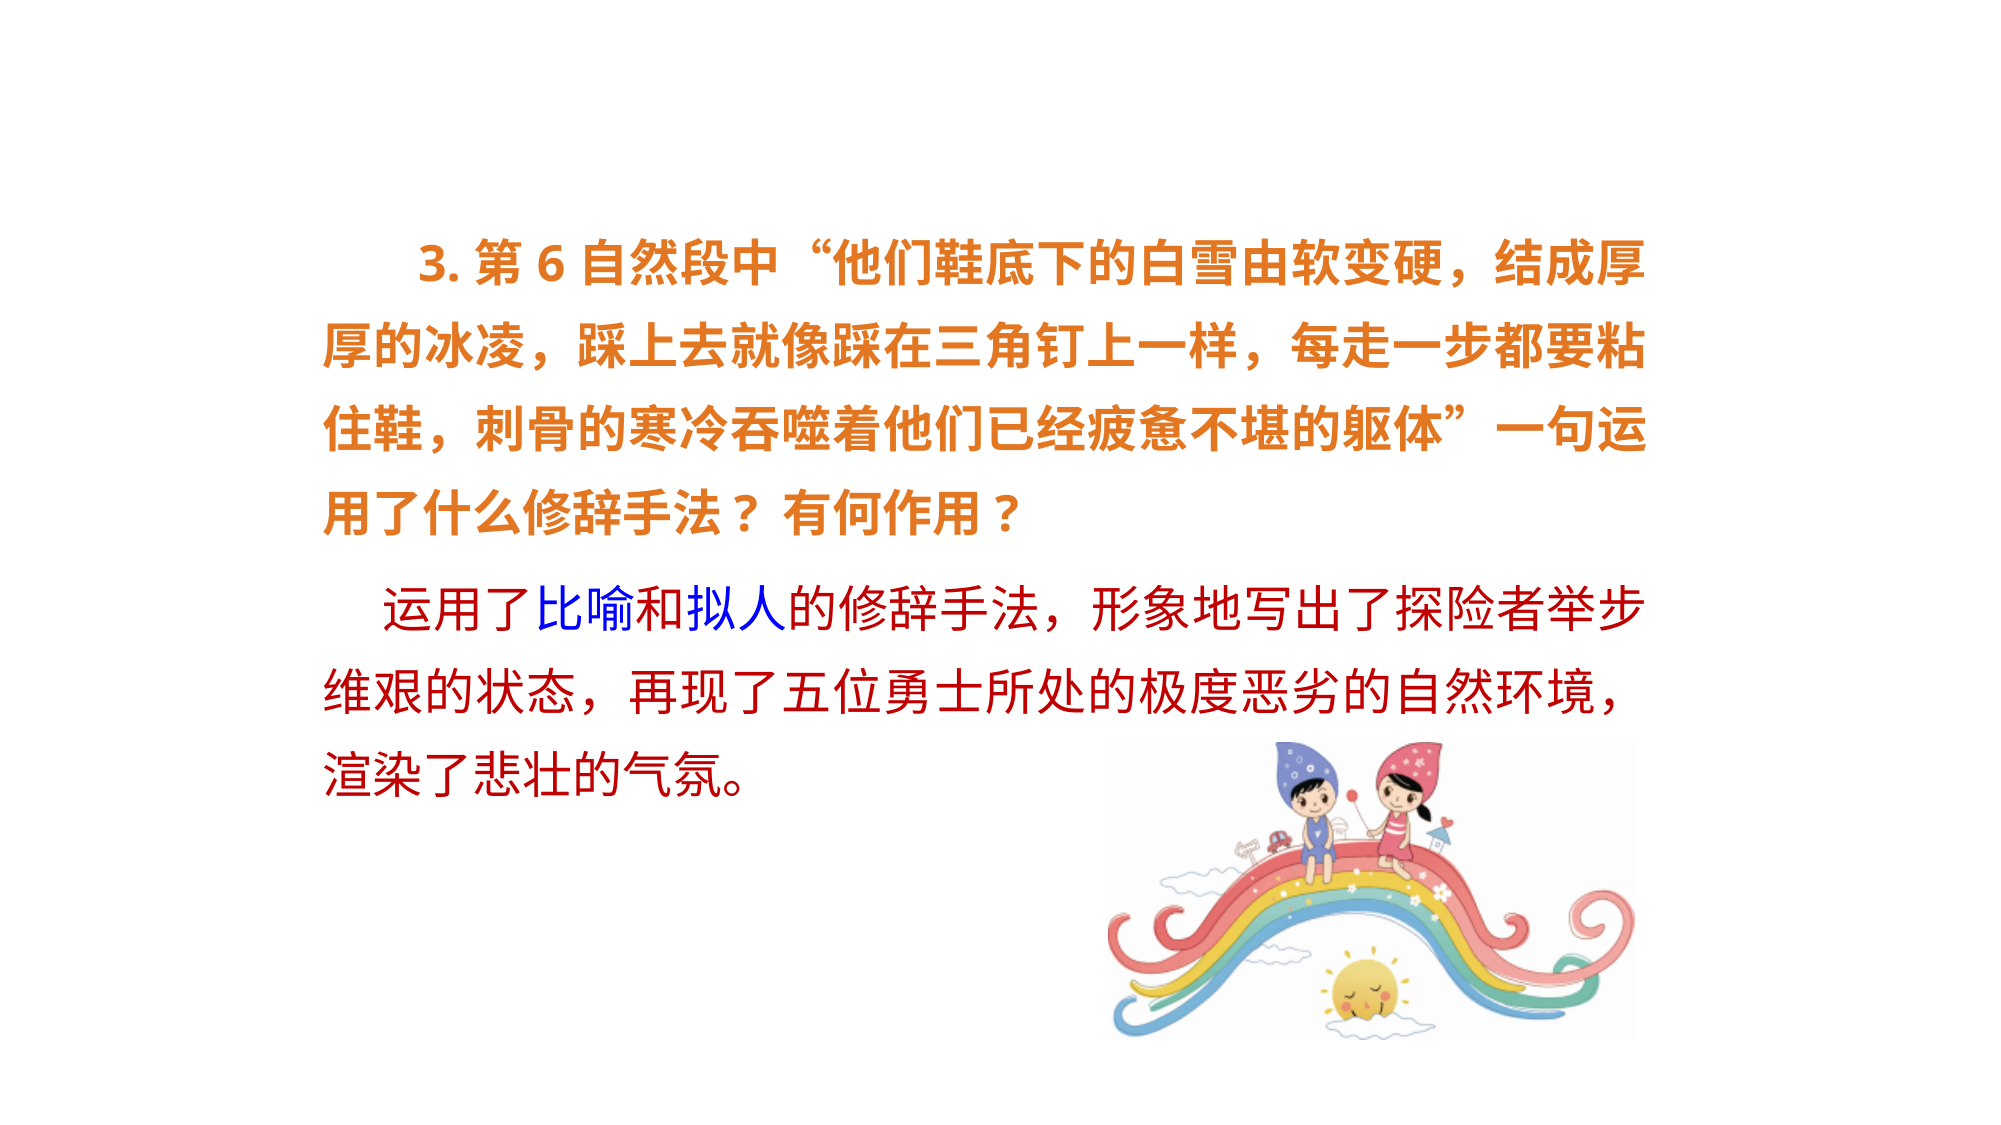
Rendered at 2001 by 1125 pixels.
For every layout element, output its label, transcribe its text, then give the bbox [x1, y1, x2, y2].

list 3.第6自然段中“他们鞋底下的白雪由软变硬，结成厚厚的冰凌，踩上去就像踩在三角钉上一样，每走一步都要粘住鞋，刺骨的寒冷吞噬着他们已经疲惫不堪的躯体”一句运用了什么修辞手法? 有何作用? 运用了比喻和拟人的修辞手法，形象地写出了探险者举步维艰的状态，再现了五位勇士所处的极度恶劣的自然环境，渲染了悲壮的气氛。 [307, 200, 1663, 1125]
picture [1108, 742, 1635, 1040]
